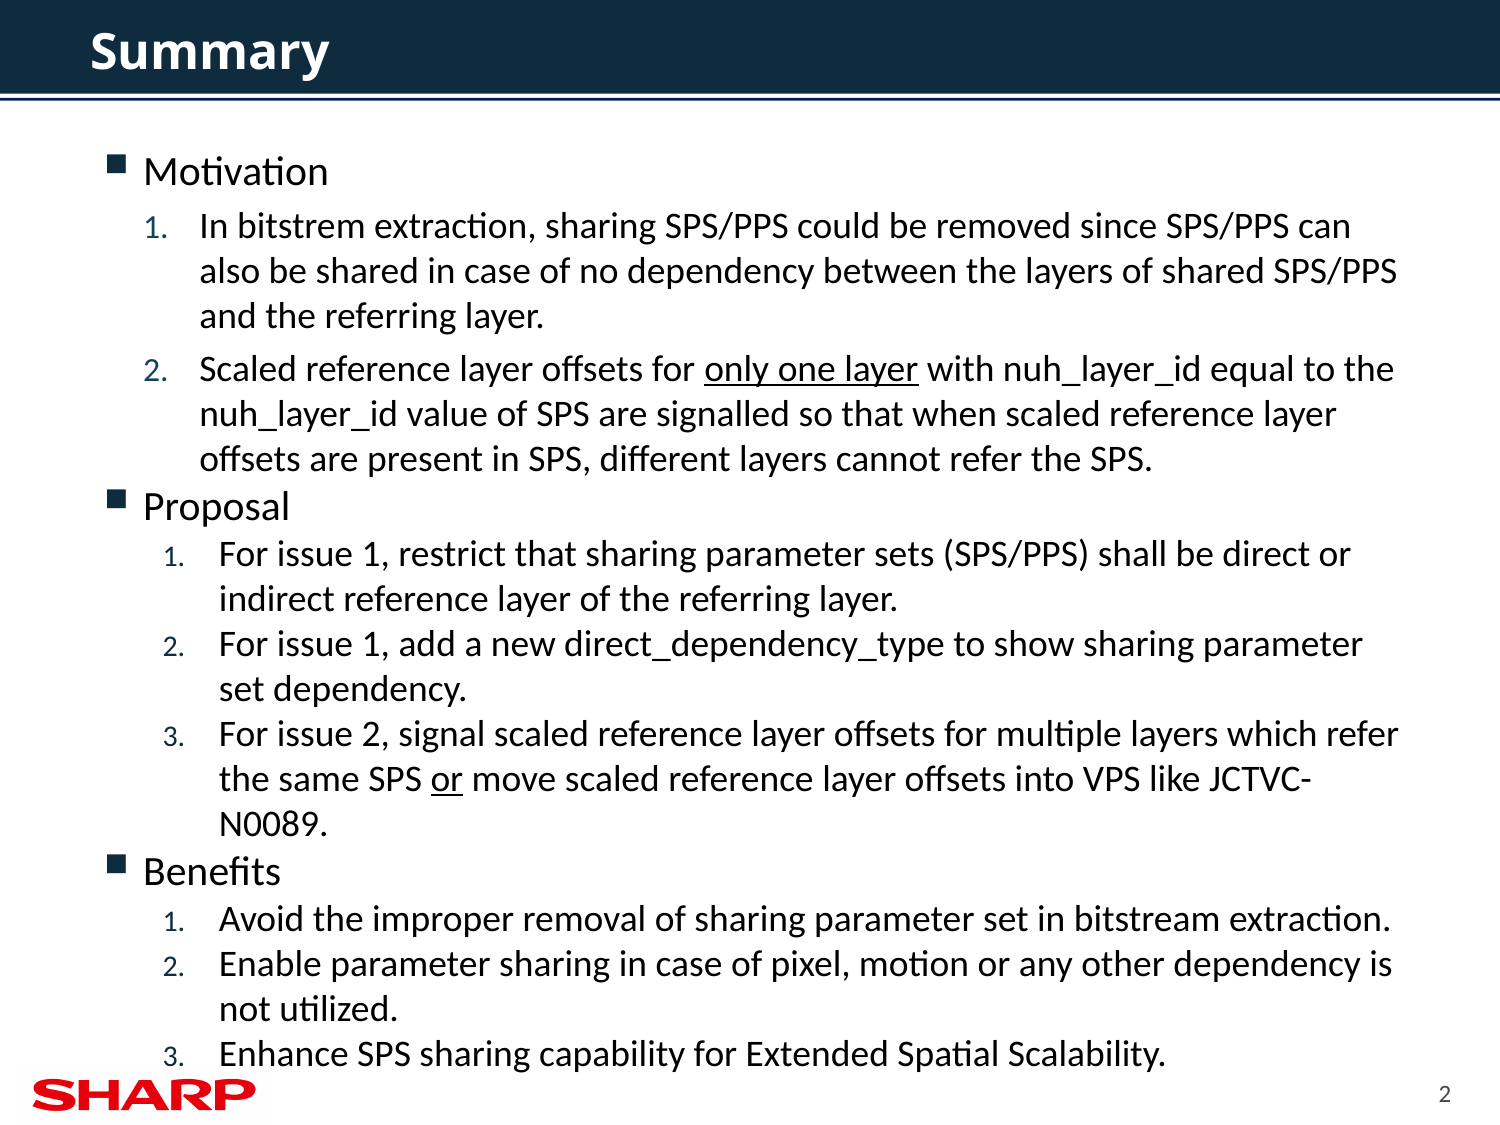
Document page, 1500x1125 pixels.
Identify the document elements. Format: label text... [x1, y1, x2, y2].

title Summary [74, 15, 1426, 85]
list Motivation In bitstrem extraction, sharing SPS/PPS could be removed since SPS/PPS can also be shared in case of no dependency between the layers of shared SPS/PPS and the referring layer. Scaled reference layer offsets for only one layer with nuh_layer_id equal to the nuh_layer_id value of SPS are signalled so that when scaled reference layer offsets are present in SPS, different layers cannot refer the SPS. Proposal For issue 1, restrict that sharing parameter sets (SPS/PPS) shall be direct or indirect reference layer of the referring layer. For issue 1, add a new direct_dependency_type to show sharing parameter set dependency. For issue 2, signal scaled reference layer offsets for multiple layers which refer the same SPS or move scaled reference layer offsets into VPS like JCTVC-N0089. Benefits Avoid the improper removal of sharing parameter set in bitstream extraction. Enable parameter sharing in case of pixel, motion or any other dependency is not utilized. Enhance SPS sharing capability for Extended Spatial Scalability. [74, 128, 1426, 1071]
slide_number 2 [1345, 1062, 1467, 1108]
picture [17, 1064, 271, 1125]
